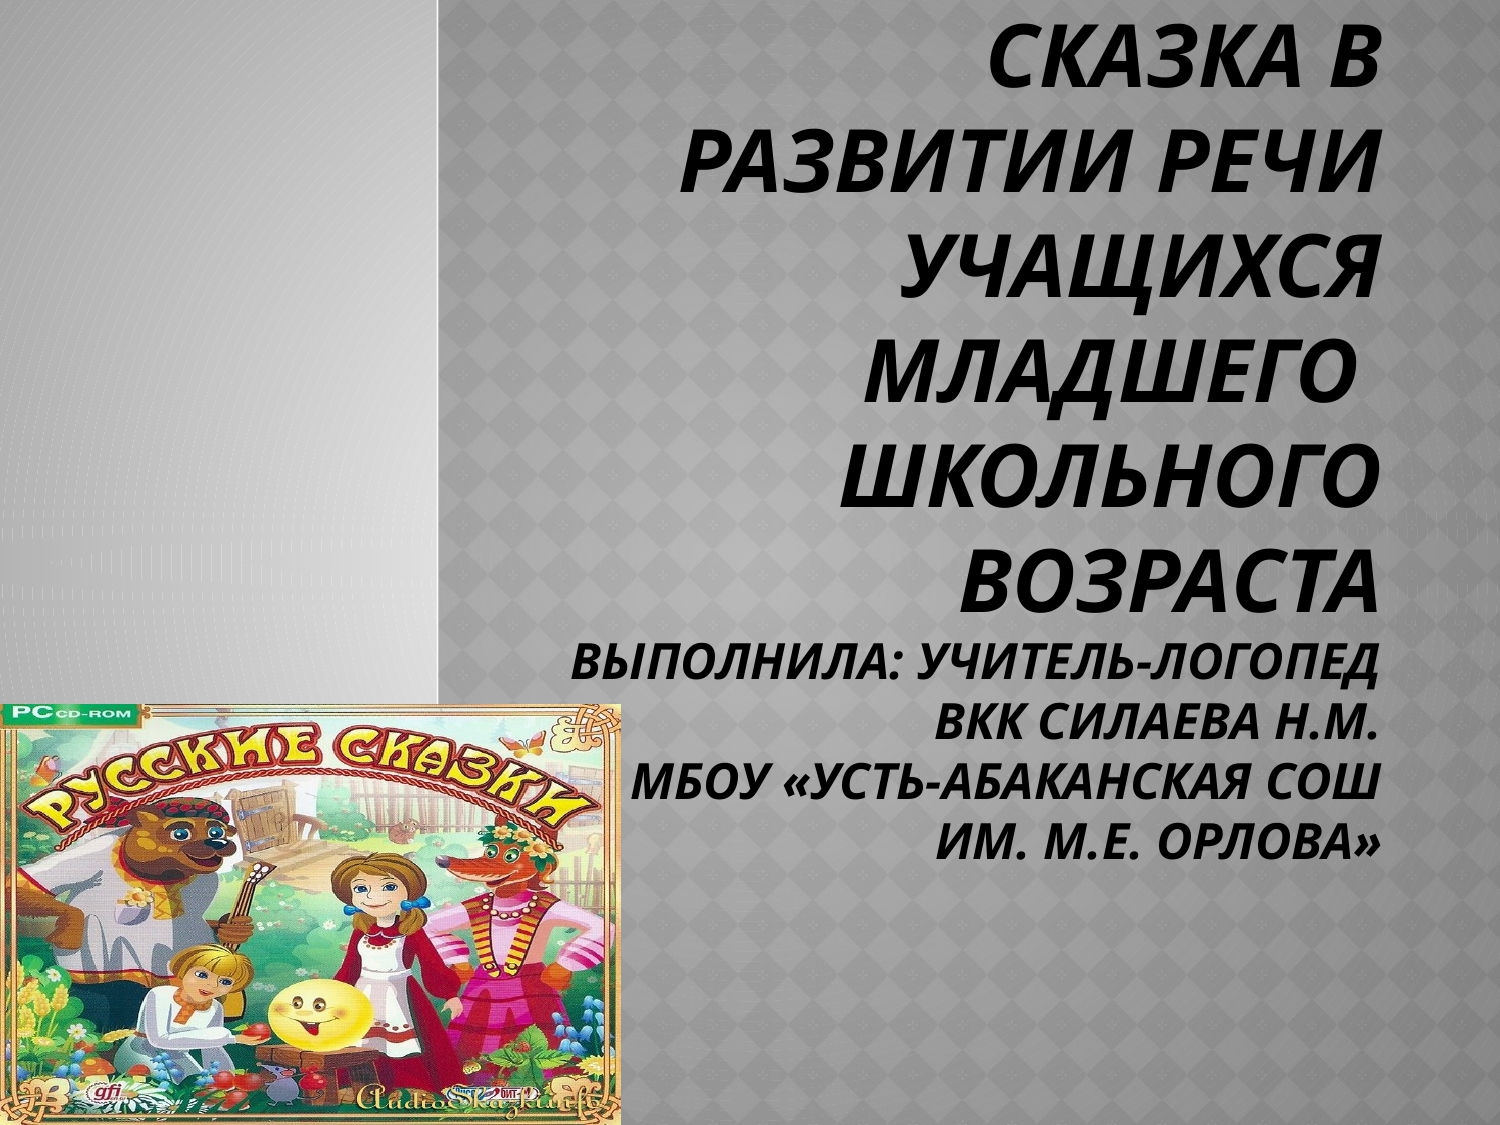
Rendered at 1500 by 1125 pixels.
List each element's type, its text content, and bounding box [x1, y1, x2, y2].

picture [0, 703, 621, 1125]
title Сказка в развитии речи учащихся младшего школьного возраста выполнила: учитель-логопед ВКК Силаева Н.М. МБОУ «Усть-Абаканская СОШ им. М.Е. Орлова» [552, 87, 1390, 870]
